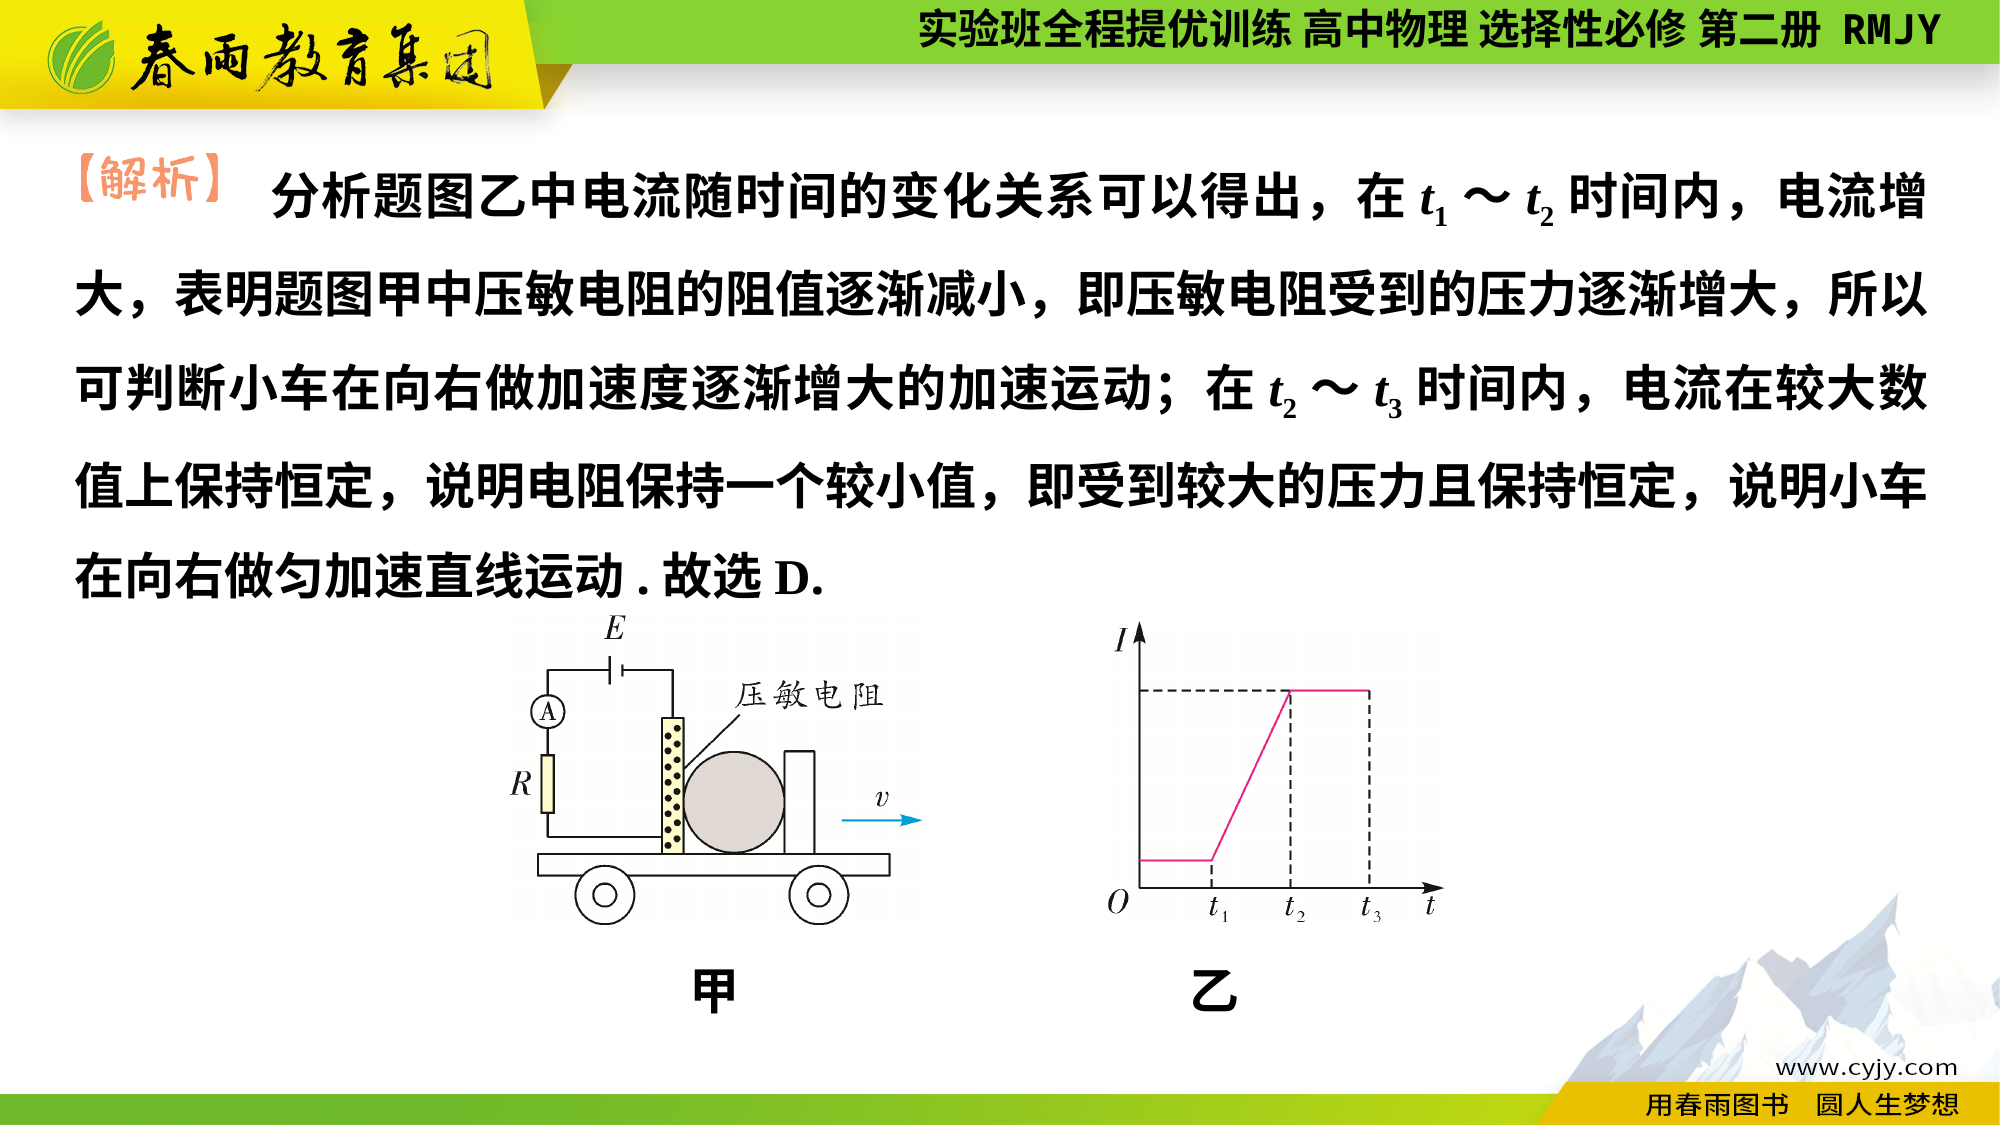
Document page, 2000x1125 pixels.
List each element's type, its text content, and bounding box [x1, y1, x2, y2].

picture [0, 0, 2000, 1125]
list 分析题图乙中电流随时间的变化关系可以得出，在t1～t2时间内，电流增大，表明题图甲中压敏电阻的阻值逐渐减小，即压敏电阻受到的压力逐渐增大，所以可判断小车在向右做加速度逐渐增大的加速运动；在t2～t3时间内，电流在较大数值上保持恒定，说明电阻保持一个较小值，即受到较大的压力且保持恒定，说明小车在向右做匀加速直线运动.故选D. [59, 122, 1944, 581]
text_box 甲 乙 [574, 921, 1390, 1027]
